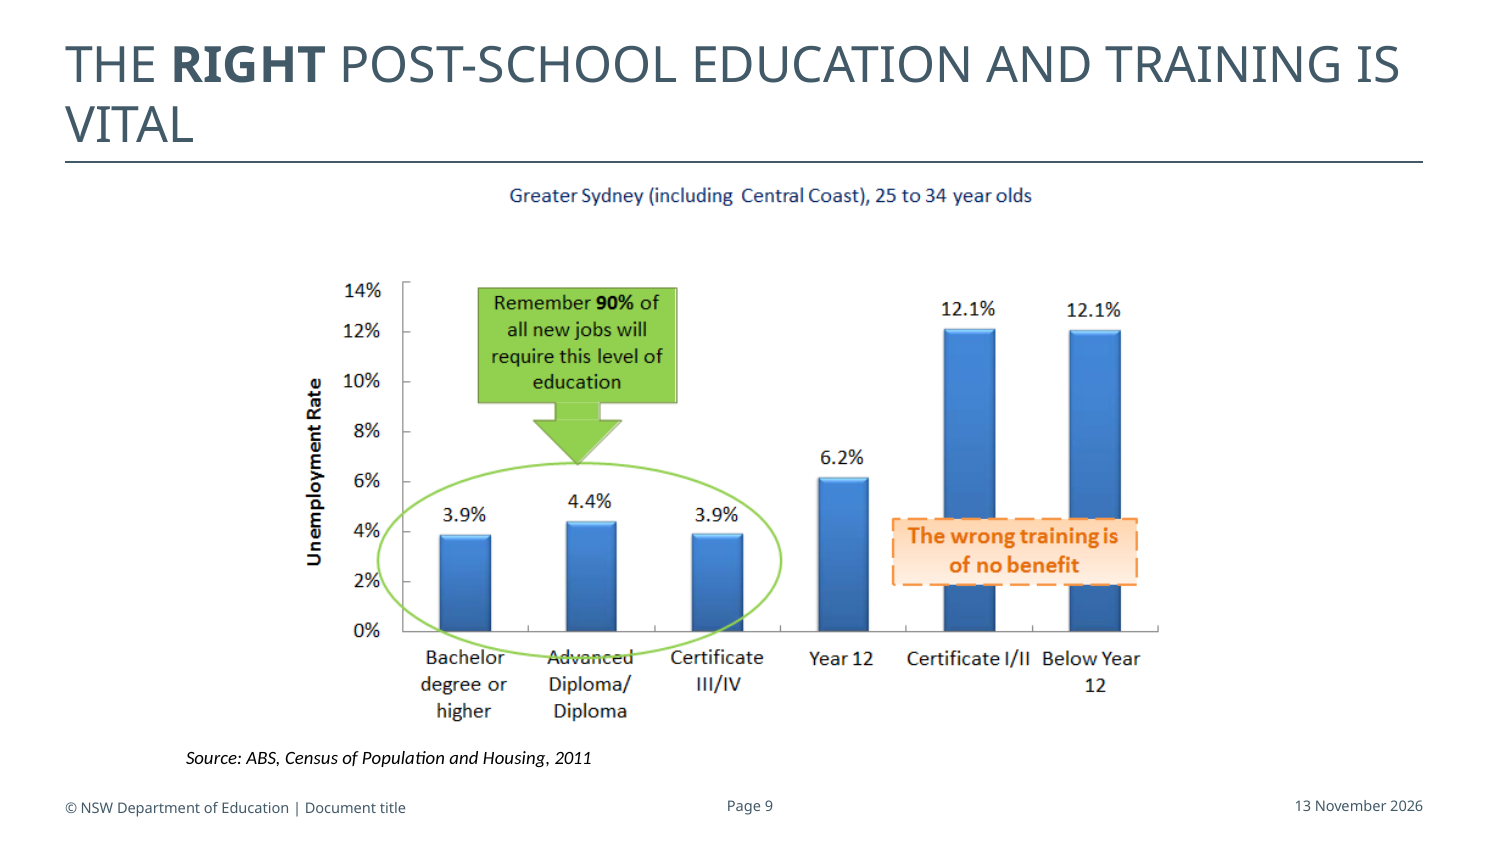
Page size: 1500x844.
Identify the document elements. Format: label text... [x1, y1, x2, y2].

slide_number Page 9 [575, 779, 925, 824]
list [261, 172, 1227, 753]
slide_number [1151, 779, 1424, 824]
text_box Source: ABS, Census of Population and Housing, 2011 [183, 745, 666, 777]
footer © NSW Department of Education | Document title [64, 779, 514, 824]
title The right post-school education and training is vital [64, 43, 1424, 161]
